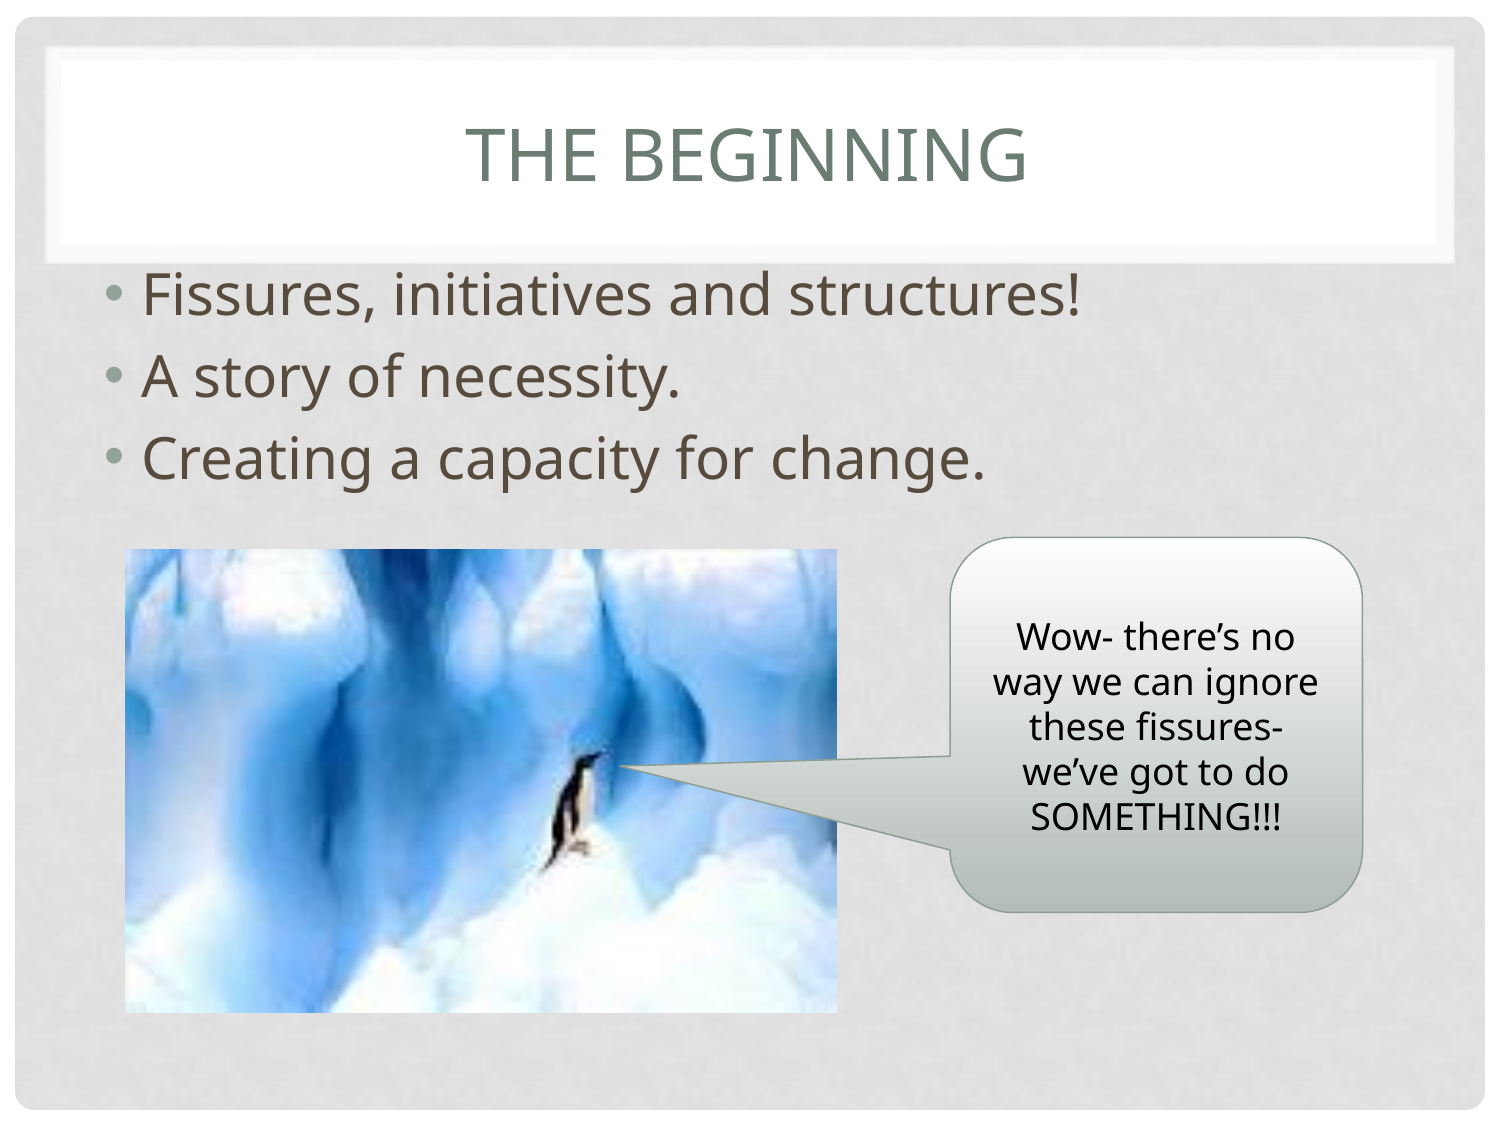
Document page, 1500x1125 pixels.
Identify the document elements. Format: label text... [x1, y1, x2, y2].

title The beginning [69, 66, 1425, 238]
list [124, 549, 838, 1013]
text_box Wow- there’s no way we can ignore these fissures- we’ve got to do SOMETHING!!! [838, 536, 1364, 914]
list Fissures, initiatives and structures! A story of necessity. Creating a capacity for change. [69, 249, 1313, 1005]
